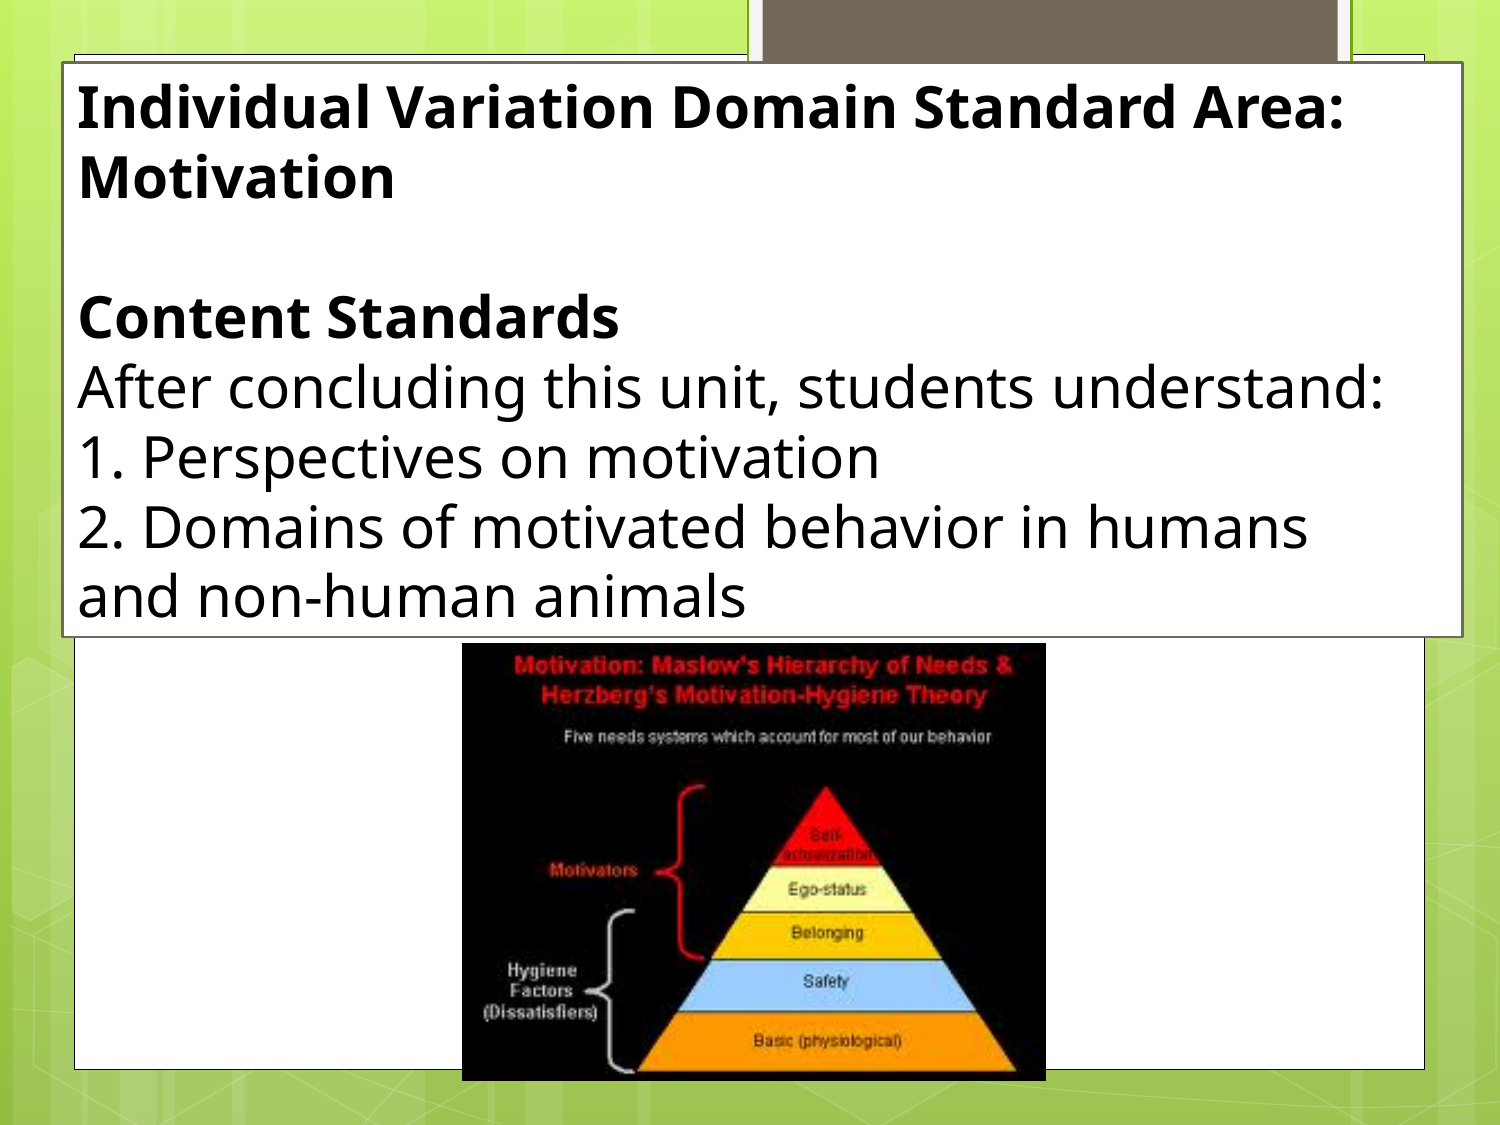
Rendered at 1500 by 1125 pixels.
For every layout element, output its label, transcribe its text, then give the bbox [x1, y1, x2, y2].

text_box Individual Variation Domain Standard Area: Motivation Content Standards After concluding this unit, students understand: 1. Perspectives on motivation 2. Domains of motivated behavior in humans and non-human animals [61, 61, 1464, 638]
picture [462, 642, 1047, 1081]
